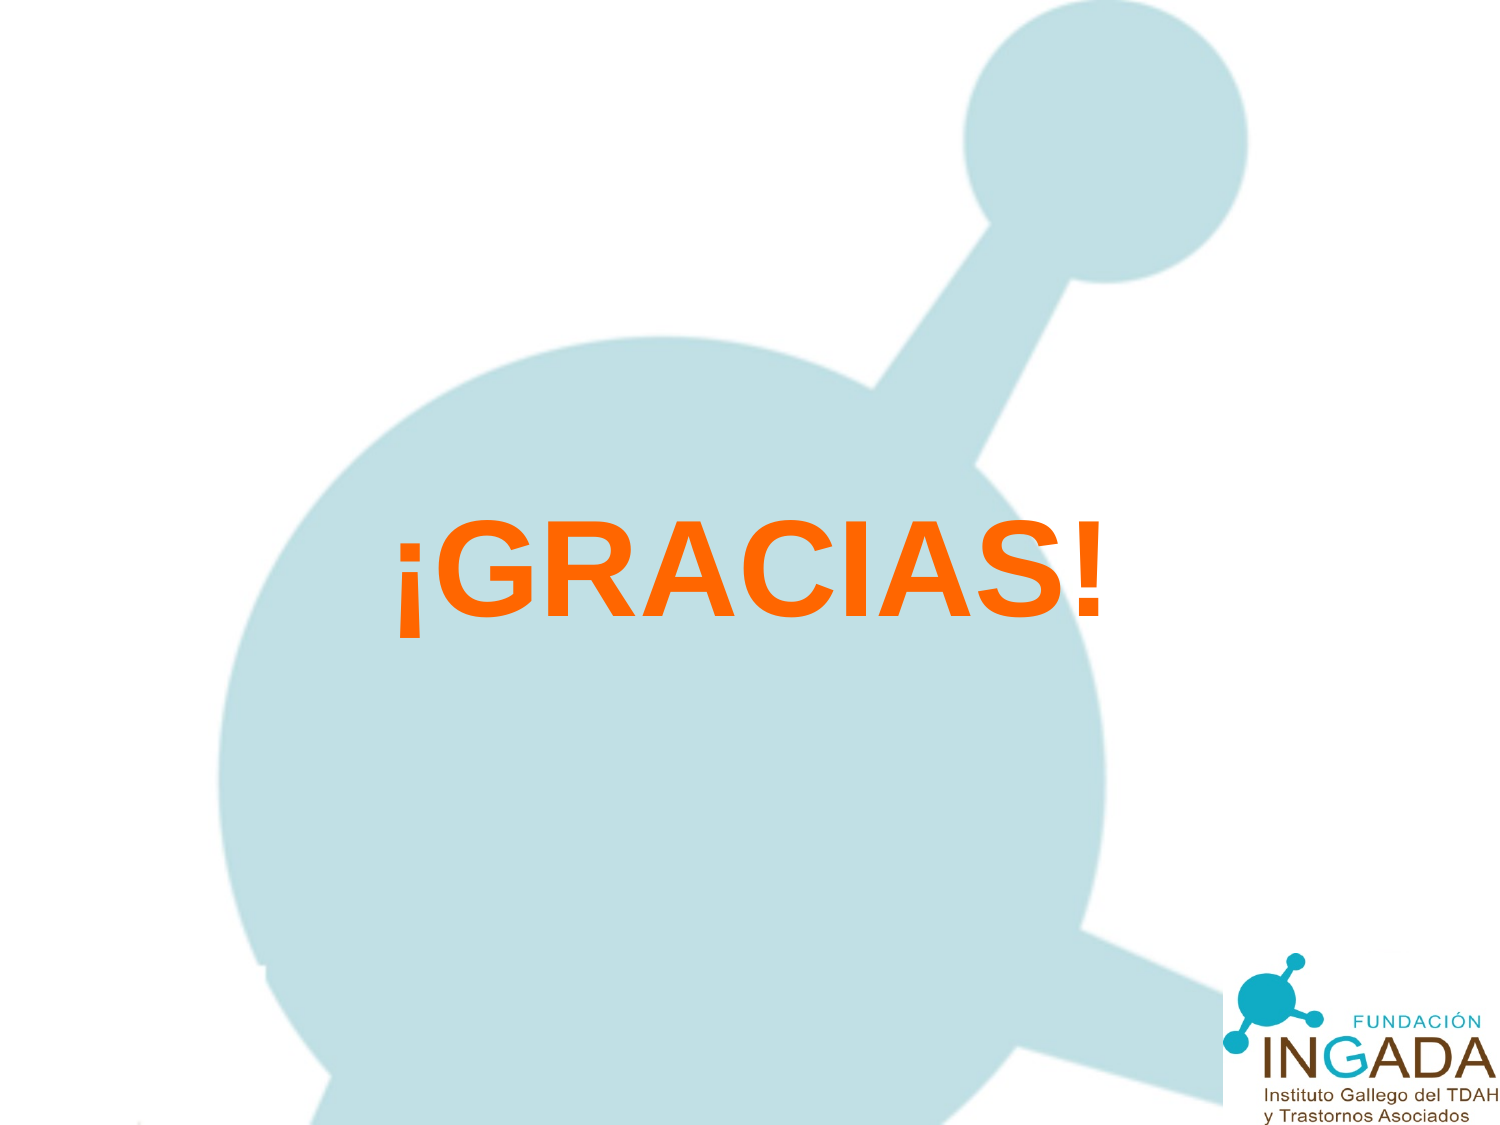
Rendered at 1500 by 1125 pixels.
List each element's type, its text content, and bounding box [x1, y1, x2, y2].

text_box ¡GRACIAS! [306, 471, 1193, 652]
picture [0, 0, 1500, 1125]
